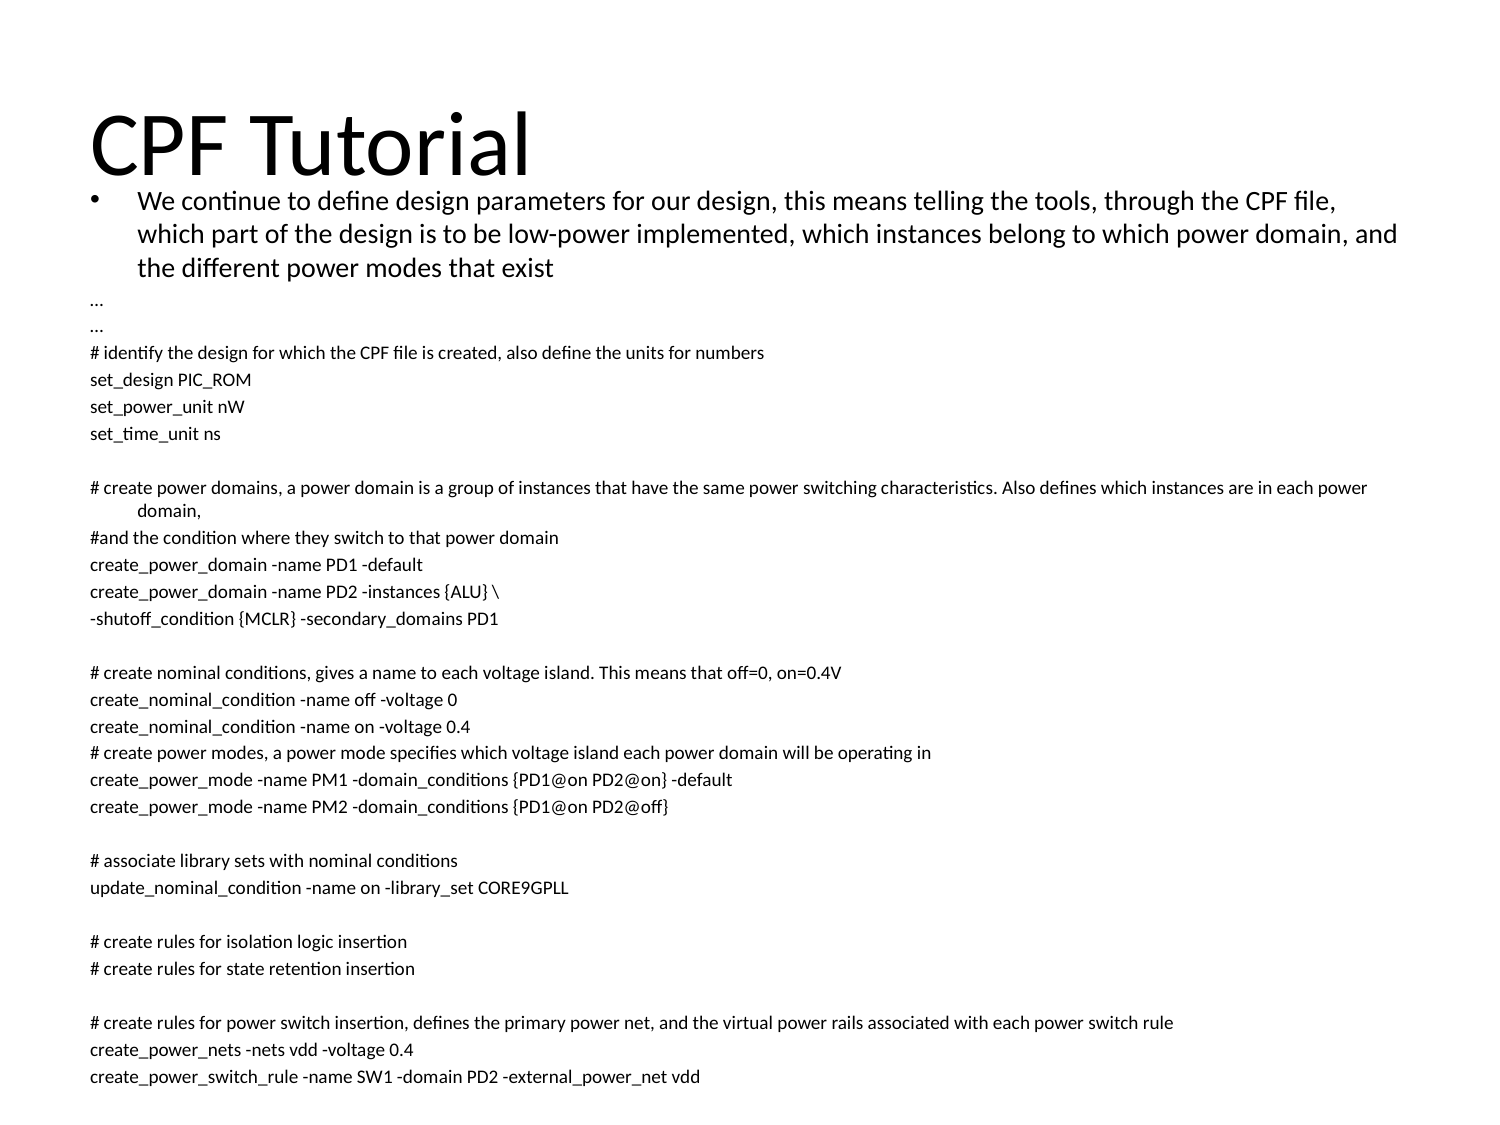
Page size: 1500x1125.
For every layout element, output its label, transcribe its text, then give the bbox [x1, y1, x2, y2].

title CPF Tutorial [75, 45, 1425, 174]
list We continue to define design parameters for our design, this means telling the tools, through the CPF file, which part of the design is to be low-power implemented, which instances belong to which power domain, and the different power modes that exist … … # identify the design for which the CPF file is created, also define the units for numbers set_design PIC_ROM set_power_unit nW set_time_unit ns # create power domains, a power domain is a group of instances that have the same power switching characteristics. Also defines which instances are in each power domain, #and the condition where they switch to that power domain create_power_domain -name PD1 -default create_power_domain -name PD2 -instances {ALU} \ -shutoff_condition {MCLR} -secondary_domains PD1 # create nominal conditions, gives a name to each voltage island. This means that off=0, on=0.4V create_nominal_condition -name off -voltage 0 create_nominal_condition -name on -voltage 0.4 # create power modes, a power mode specifies which voltage island each power domain will be operating in create_power_mode -name PM1 -domain_conditions {PD1@on PD2@on} -default create_power_mode -name PM2 -domain_conditions {PD1@on PD2@off} # associate library sets with nominal conditions update_nominal_condition -name on -library_set CORE9GPLL # create rules for isolation logic insertion # create rules for state retention insertion # create rules for power switch insertion, defines the primary power net, and the virtual power rails associated with each power switch rule create_power_nets -nets vdd -voltage 0.4 create_power_switch_rule -name SW1 -domain PD2 -external_power_net vdd [75, 174, 1425, 1125]
